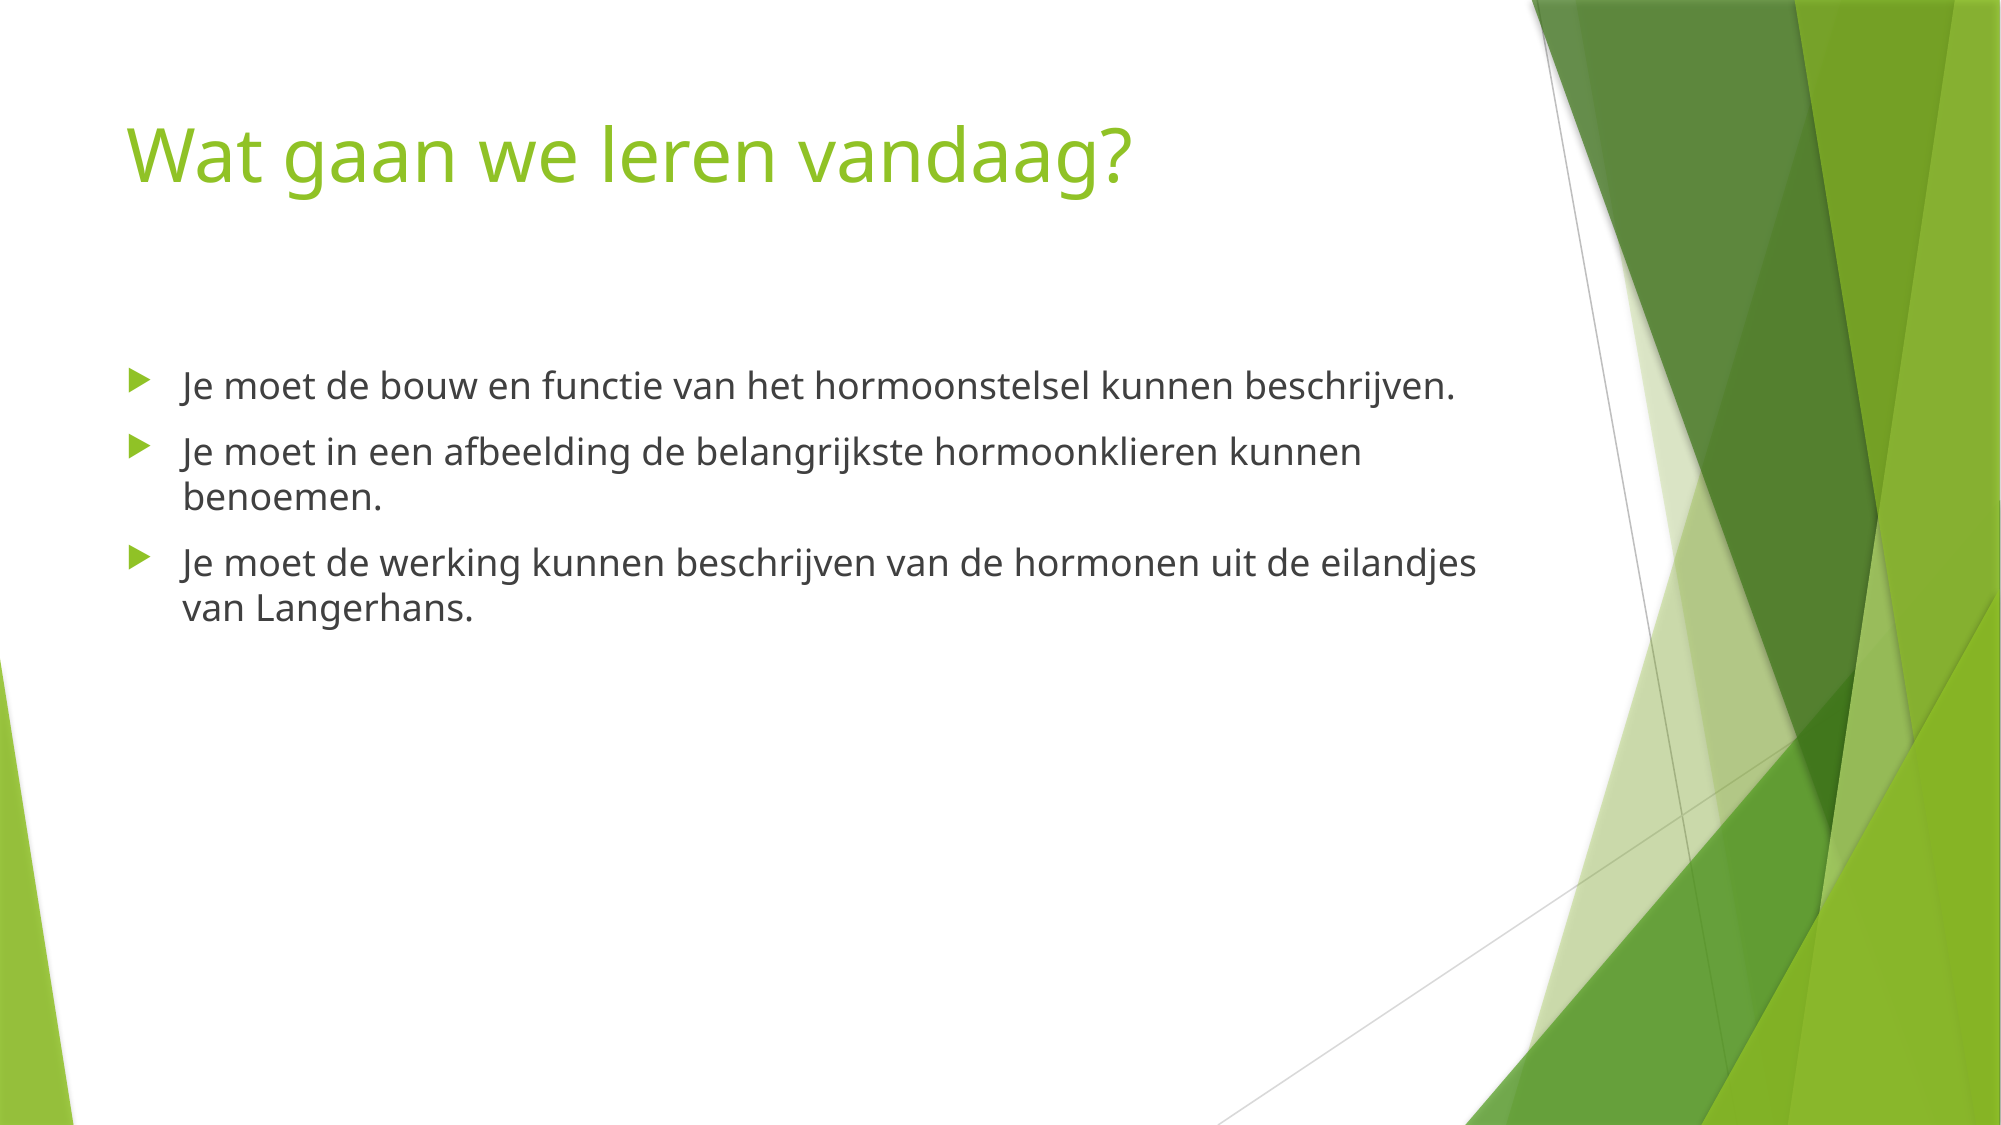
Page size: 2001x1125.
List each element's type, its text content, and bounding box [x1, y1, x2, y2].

title Wat gaan we leren vandaag? [111, 99, 1522, 317]
list Je moet de bouw en functie van het hormoonstelsel kunnen beschrijven. Je moet in een afbeelding de belangrijkste hormoonklieren kunnen benoemen. Je moet de werking kunnen beschrijven van de hormonen uit de eilandjes van Langerhans. [111, 354, 1522, 992]
